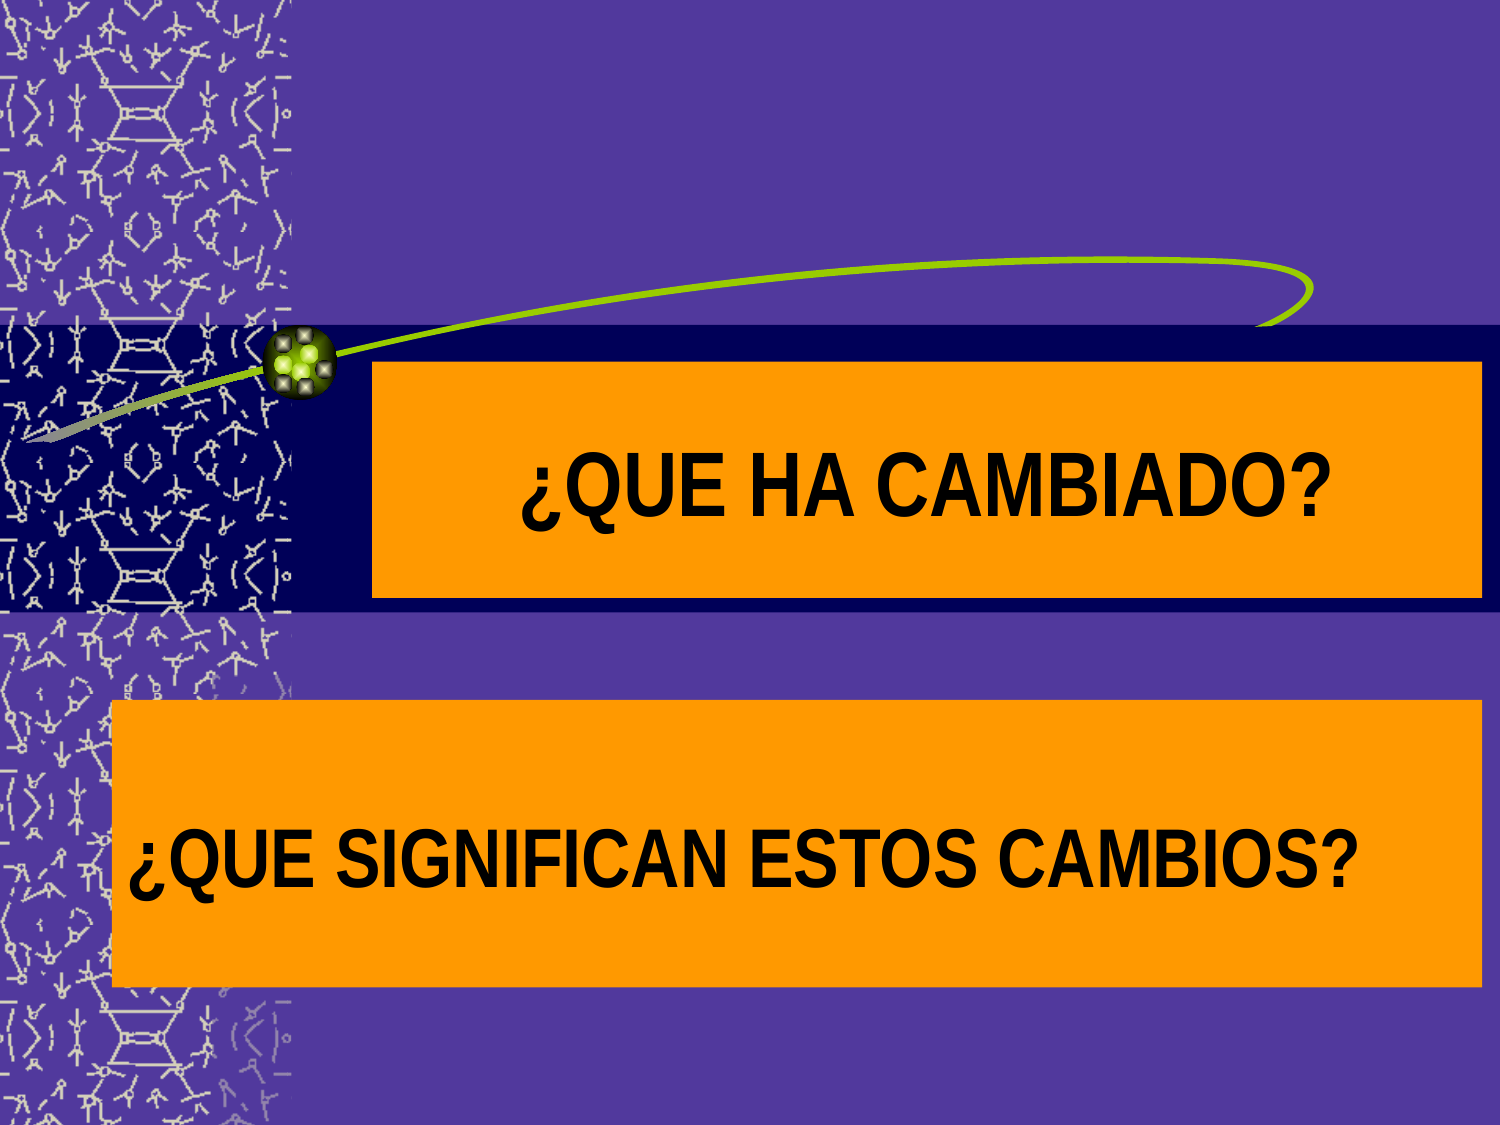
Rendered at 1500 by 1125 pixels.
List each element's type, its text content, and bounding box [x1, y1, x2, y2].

title ¿QUE HA CAMBIADO? [371, 361, 1483, 599]
picture [0, 0, 292, 1125]
subtitle ¿QUE SIGNIFICAN ESTOS CAMBIOS? [111, 699, 1483, 988]
